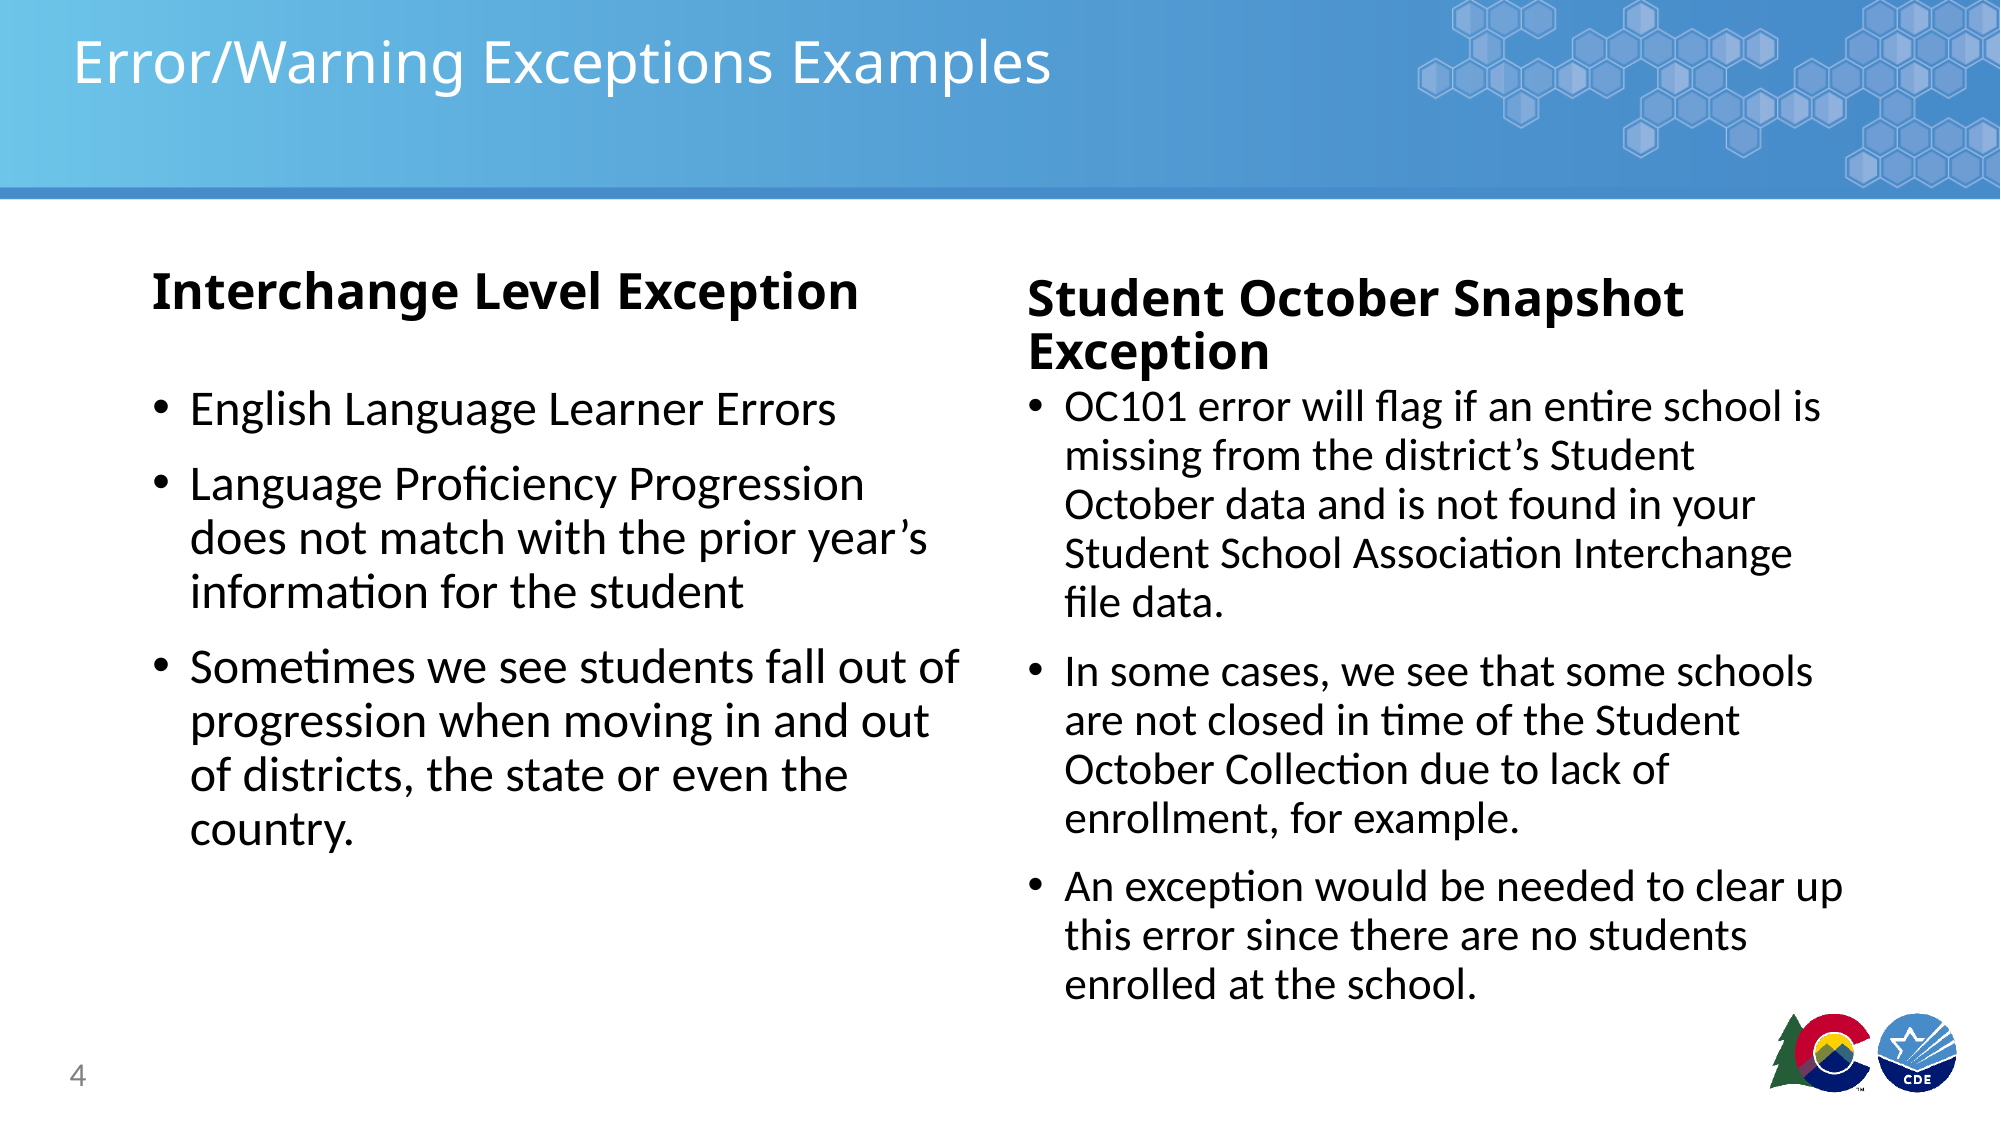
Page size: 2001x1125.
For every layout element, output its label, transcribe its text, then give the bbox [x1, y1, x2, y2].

list OC101 error will flag if an entire school is missing from the district’s Student October data and is not found in your Student School Association Interchange file data. In some cases, we see that some schools are not closed in time of the Student October Collection due to lack of enrollment, for example. An exception would be needed to clear up this error since there are no students enrolled at the school. [1012, 375, 1863, 1020]
picture [1768, 1012, 1957, 1093]
slide_number 4 [54, 1042, 505, 1103]
list Student October Snapshot Exception [1012, 265, 1863, 356]
list English Language Learner Errors Language Proficiency Progression does not match with the prior year’s information for the student Sometimes we see students fall out of progression when moving in and out of districts, the state or even the country. [137, 375, 988, 969]
picture [0, 0, 2000, 200]
title Error/Warning Exceptions Examples [72, 33, 1396, 182]
list Interchange Level Exception [137, 259, 988, 352]
